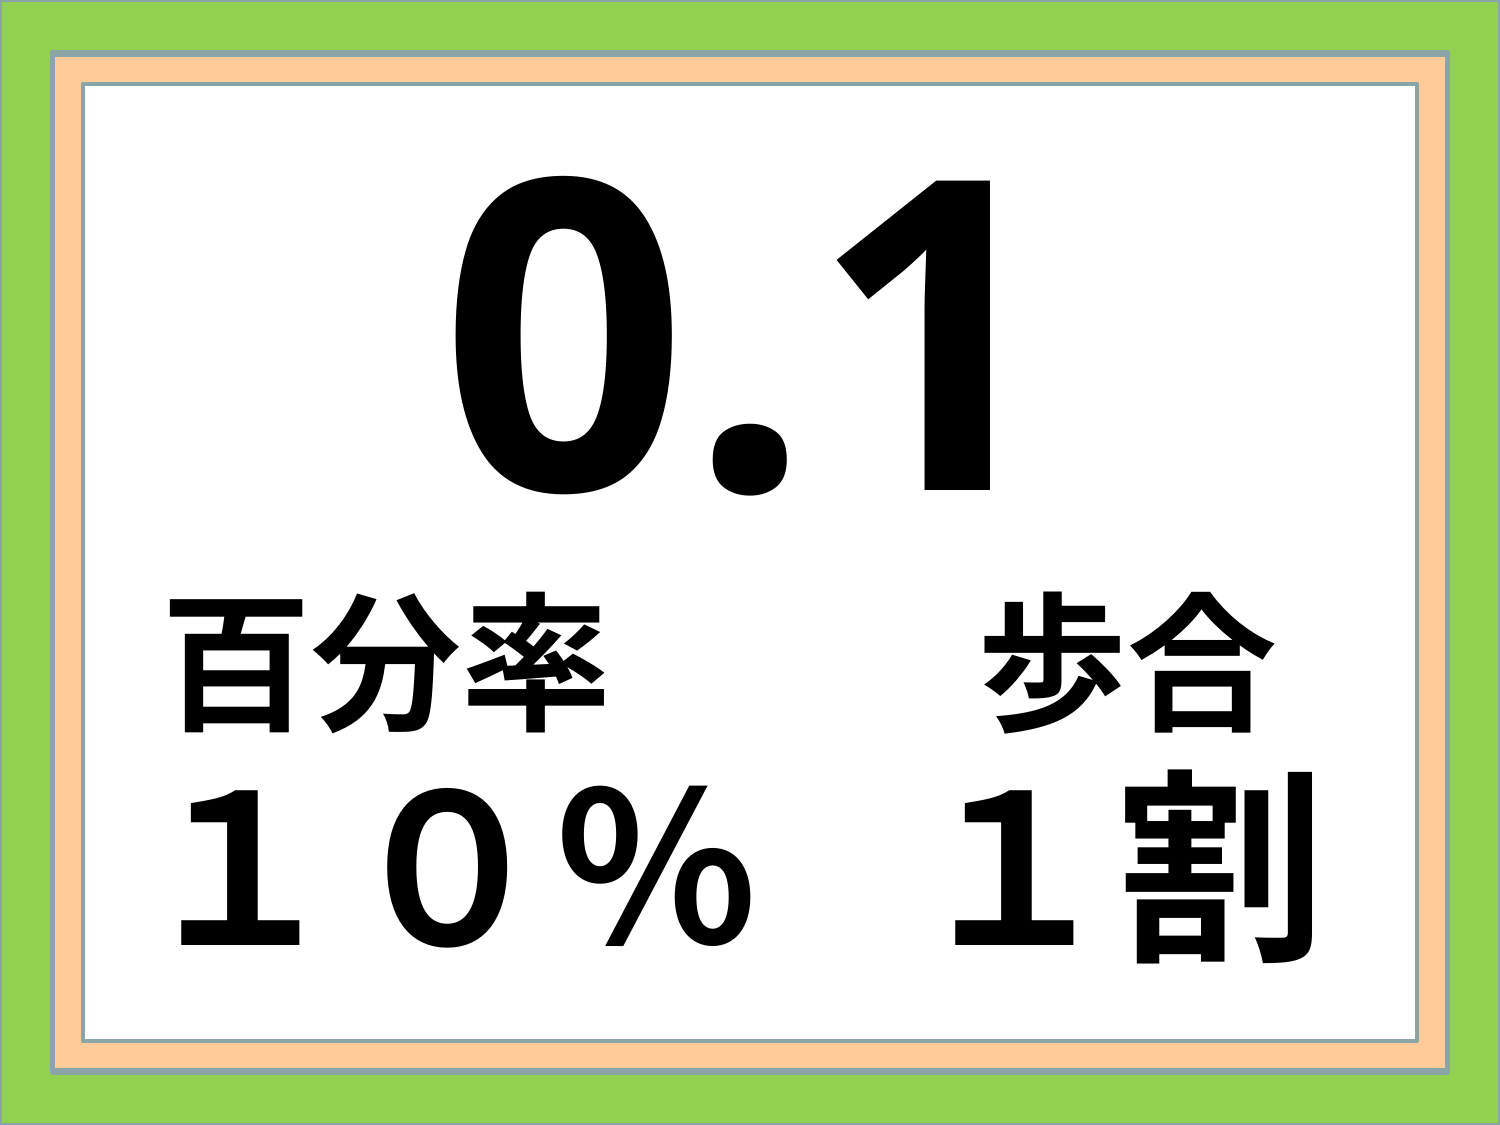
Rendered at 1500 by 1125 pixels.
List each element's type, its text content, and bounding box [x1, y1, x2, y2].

text_box １割 [816, 716, 1420, 994]
text_box 歩合 [962, 573, 1500, 757]
text_box １０％ [146, 716, 750, 994]
text_box 0.1 [177, 89, 1323, 546]
text_box 百分率 [146, 573, 667, 757]
